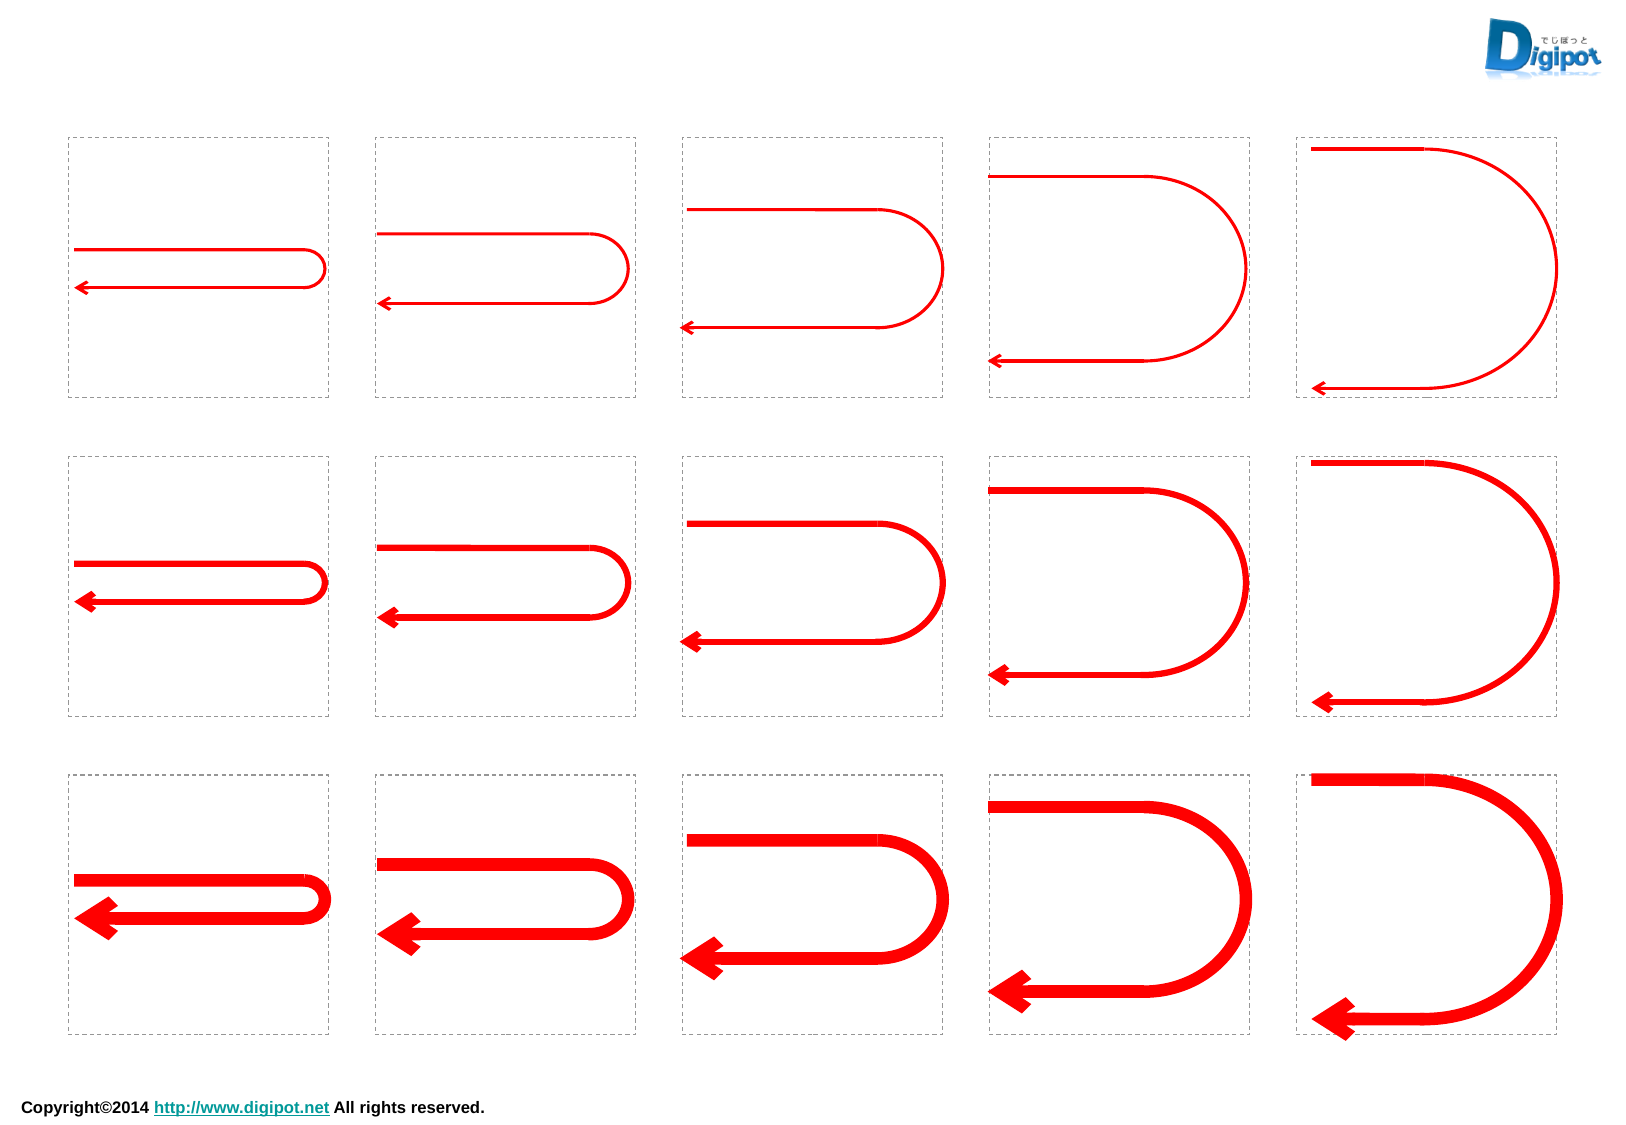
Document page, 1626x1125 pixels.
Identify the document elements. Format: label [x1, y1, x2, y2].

text_box [376, 547, 629, 618]
text_box [73, 249, 326, 288]
text_box [1292, 462, 1557, 703]
text_box [679, 840, 944, 959]
text_box [679, 523, 944, 642]
text_box [376, 864, 629, 935]
text_box [679, 209, 944, 328]
text_box [987, 806, 1247, 992]
text_box [73, 563, 326, 602]
text_box [987, 176, 1247, 362]
text_box [1292, 779, 1557, 1020]
text_box [987, 490, 1247, 676]
text_box [376, 233, 629, 304]
text_box [1292, 148, 1557, 389]
picture [1485, 18, 1602, 82]
text_box [73, 880, 326, 919]
